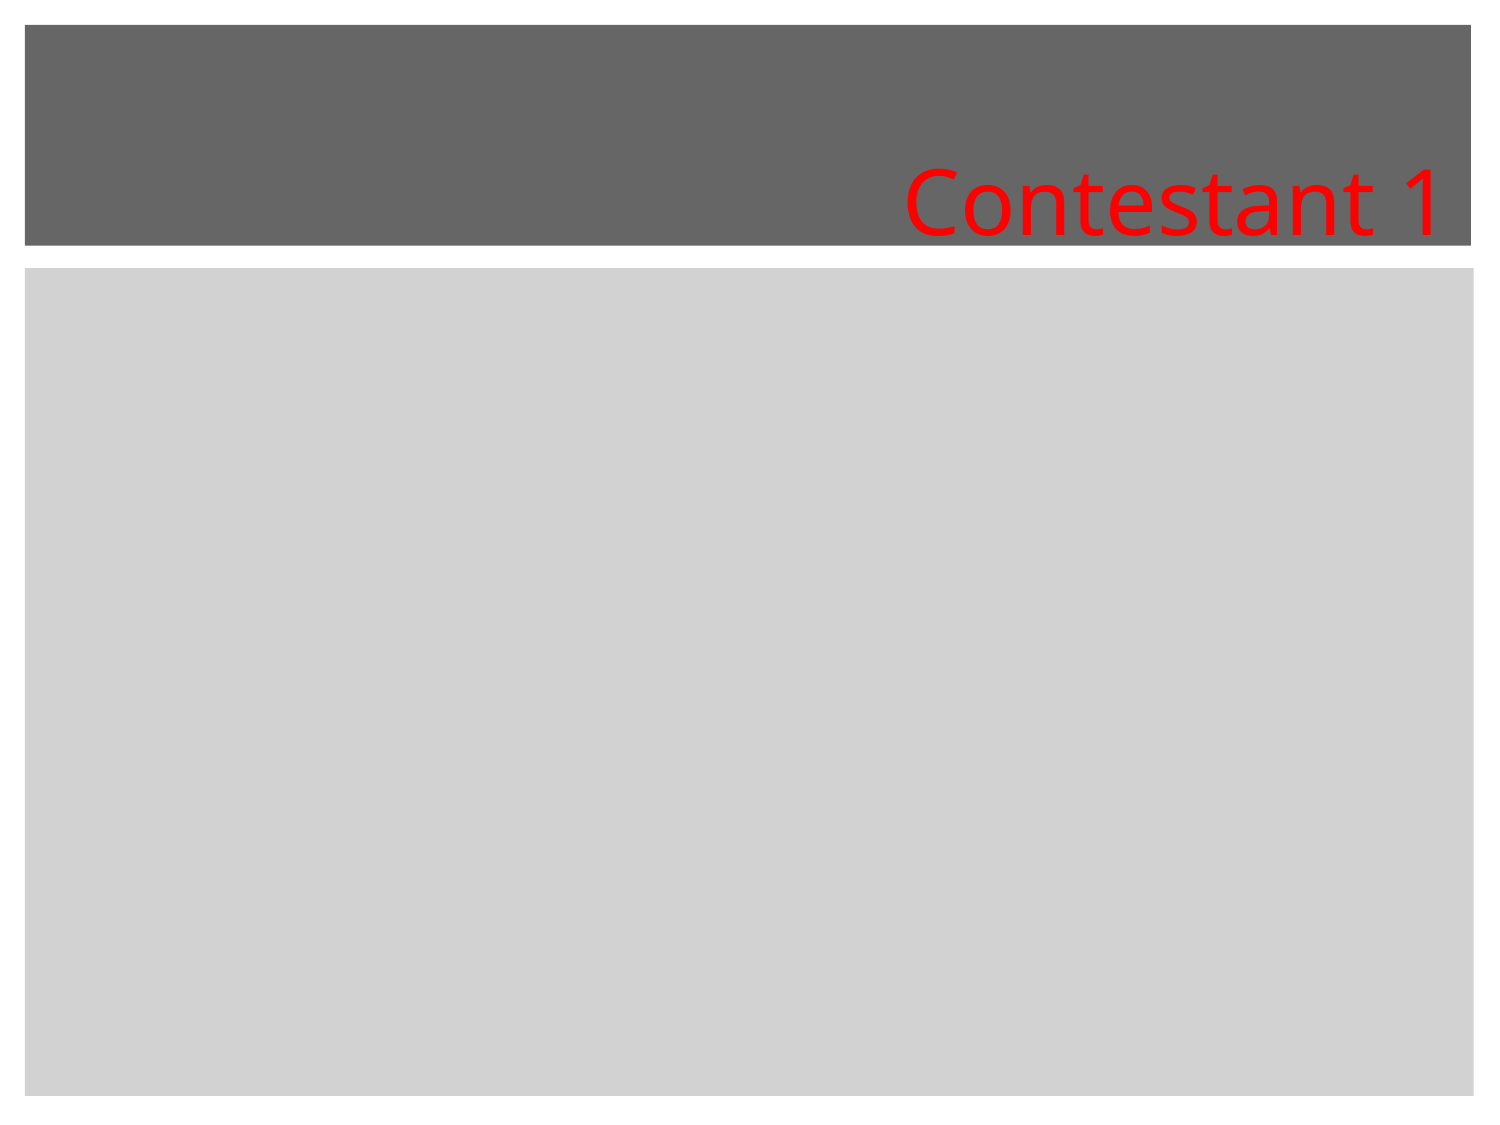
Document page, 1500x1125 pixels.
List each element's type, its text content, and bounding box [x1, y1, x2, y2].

text_box Contestant 1 [887, 136, 1500, 261]
